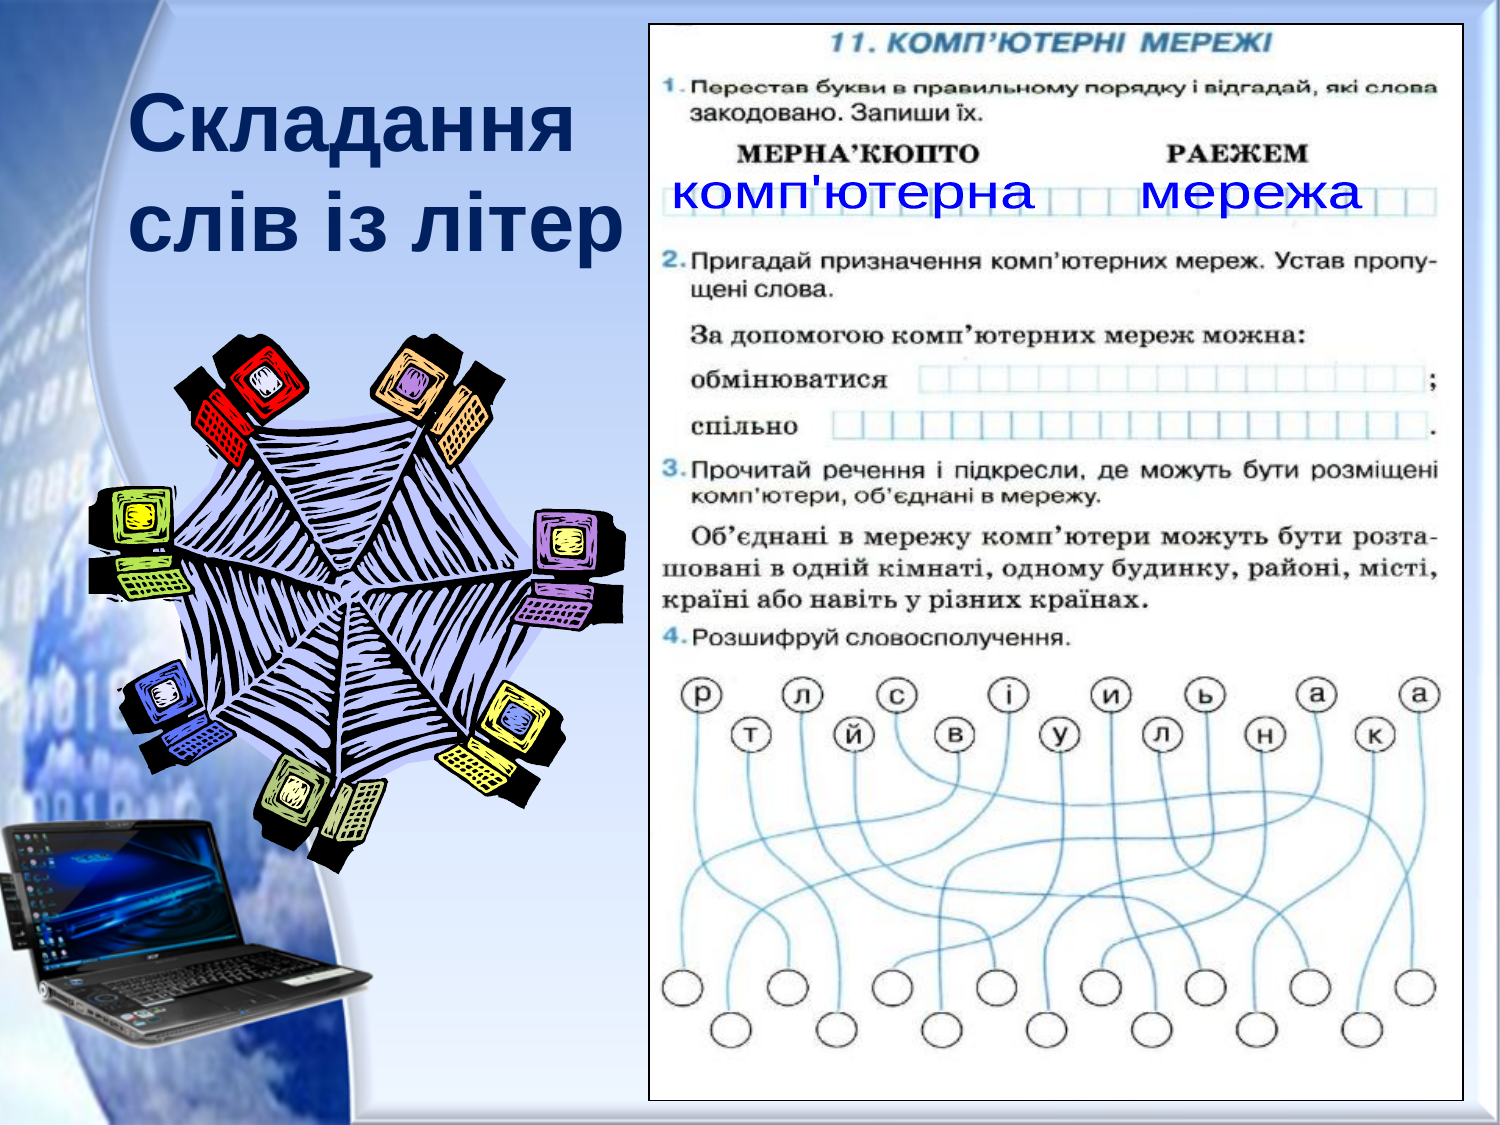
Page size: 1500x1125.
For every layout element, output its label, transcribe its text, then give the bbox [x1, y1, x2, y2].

picture [0, 0, 1500, 1125]
title Складання слів із літер [112, 42, 644, 295]
